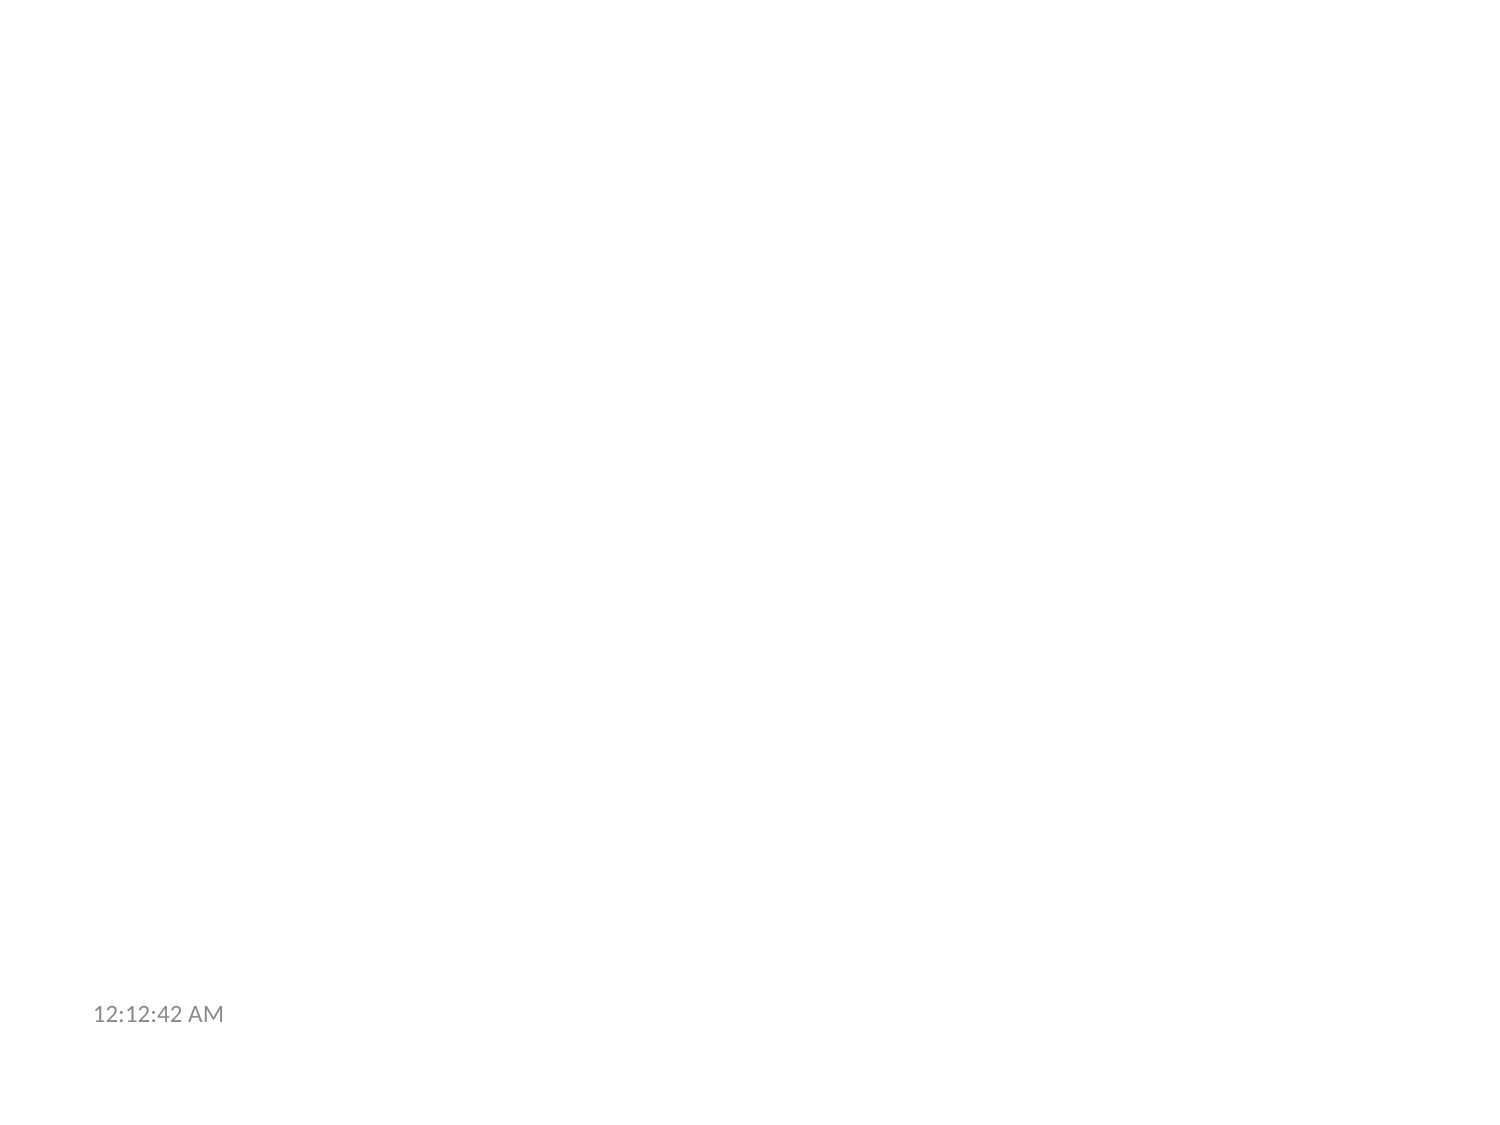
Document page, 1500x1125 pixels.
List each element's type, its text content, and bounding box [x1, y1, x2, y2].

text_box 3:35:09 PM [77, 982, 428, 1043]
